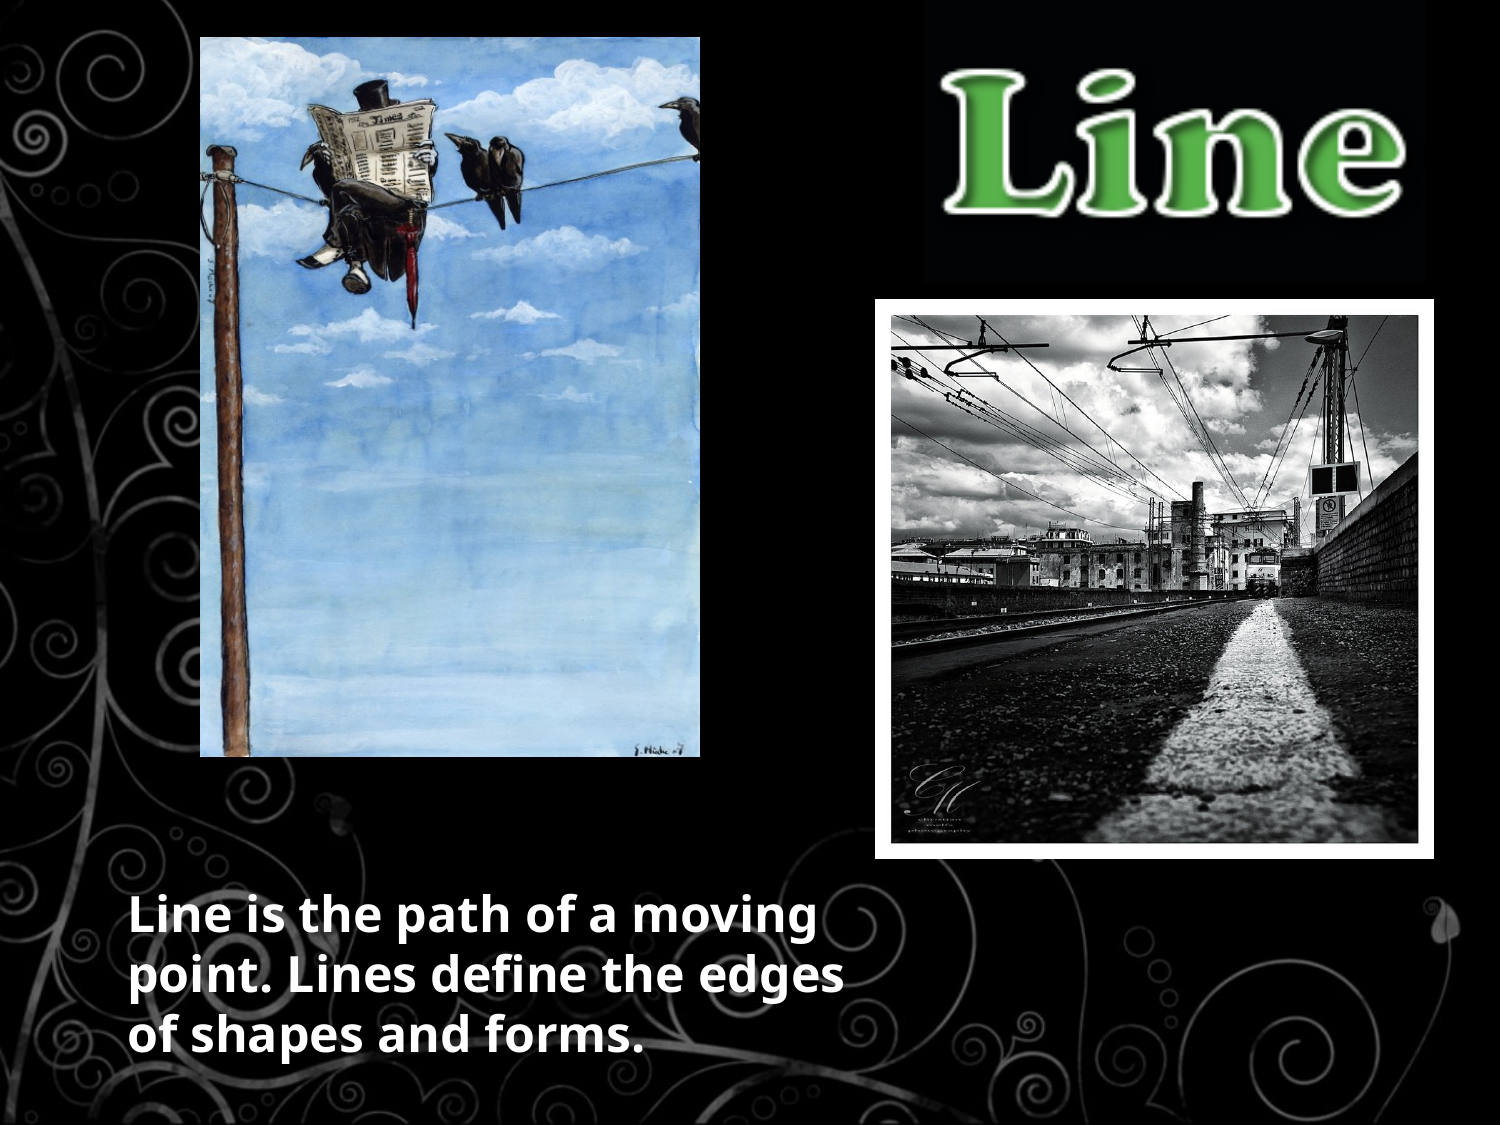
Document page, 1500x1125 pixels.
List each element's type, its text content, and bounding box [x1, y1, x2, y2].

picture [0, 0, 1500, 1125]
text_box Line is the path of a moving point. Lines define the edges of shapes and forms. [112, 874, 913, 1070]
